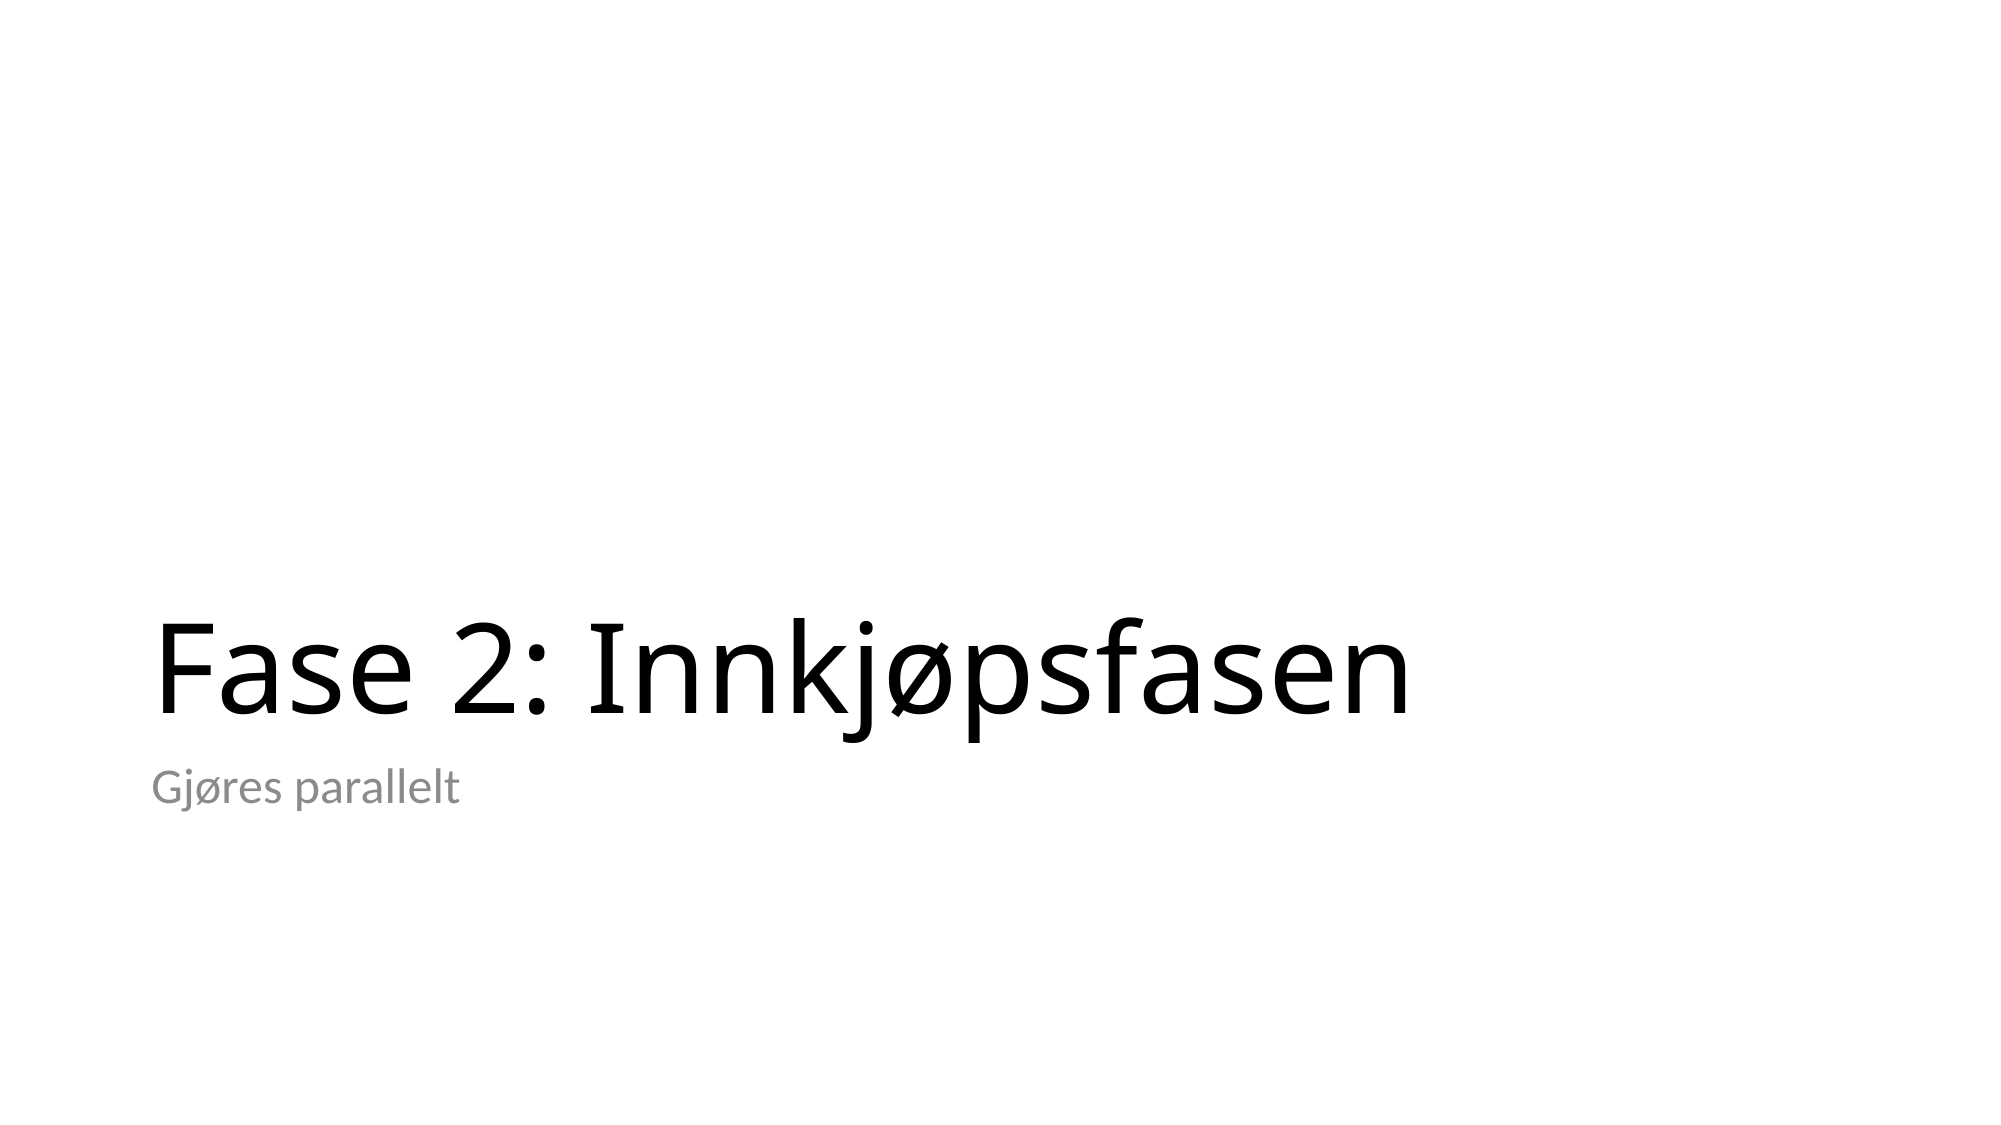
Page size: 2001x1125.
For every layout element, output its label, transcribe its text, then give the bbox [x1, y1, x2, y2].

list Gjøres parallelt [136, 752, 1862, 999]
title Fase 2: Innkjøpsfasen [136, 280, 1862, 749]
